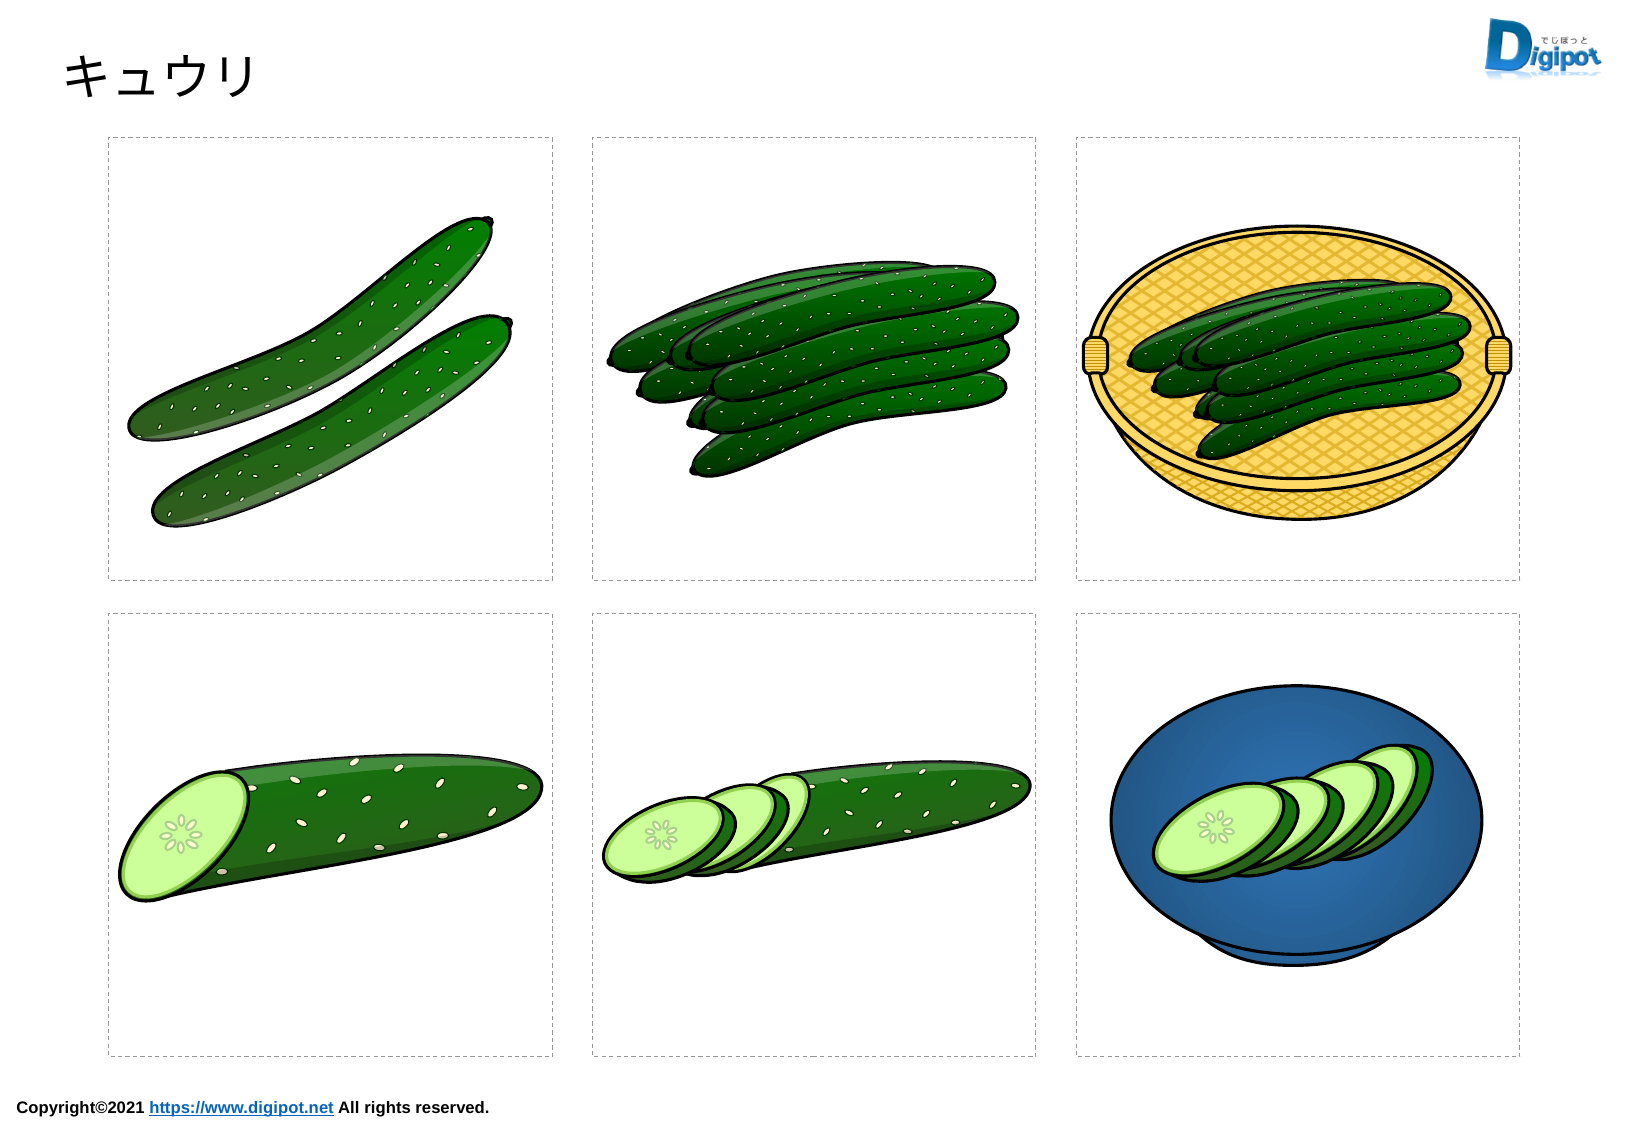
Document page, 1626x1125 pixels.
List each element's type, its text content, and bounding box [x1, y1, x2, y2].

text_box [1111, 685, 1482, 966]
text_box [1083, 226, 1511, 520]
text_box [120, 298, 540, 465]
picture [1485, 18, 1602, 82]
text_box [599, 749, 1031, 889]
text_box キュウリ [46, 38, 277, 113]
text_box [102, 738, 542, 878]
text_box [601, 275, 1021, 447]
